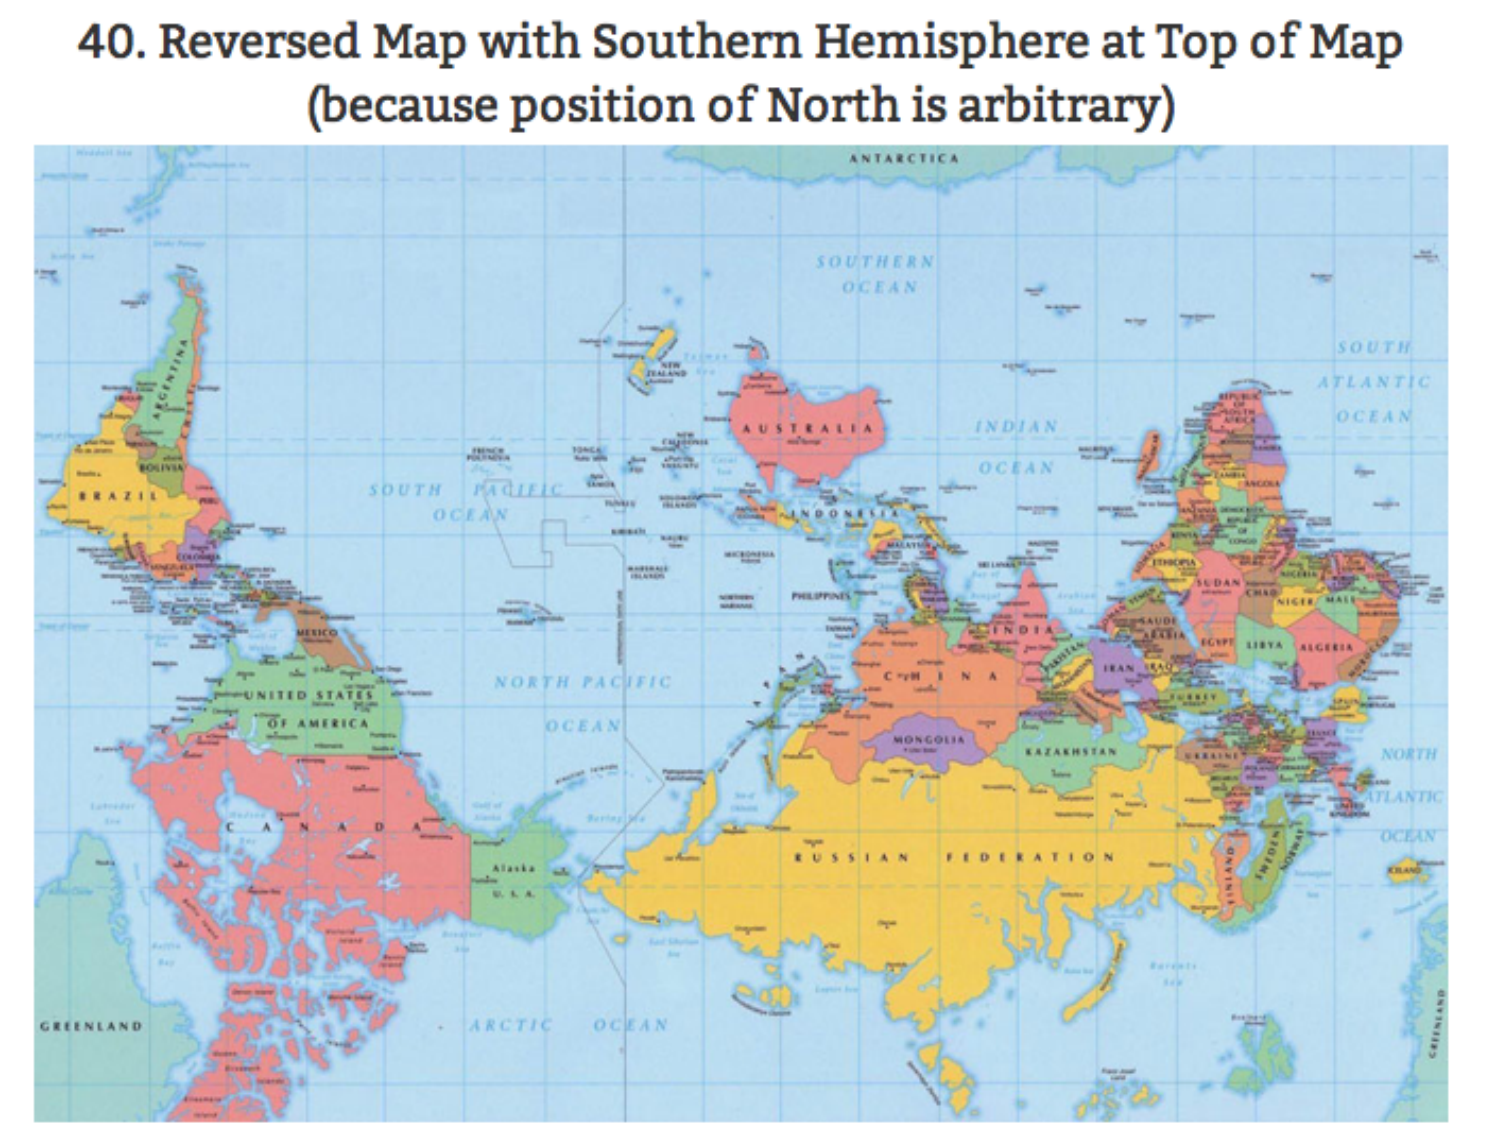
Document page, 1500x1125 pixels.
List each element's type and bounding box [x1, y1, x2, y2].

list [0, 0, 1500, 1125]
